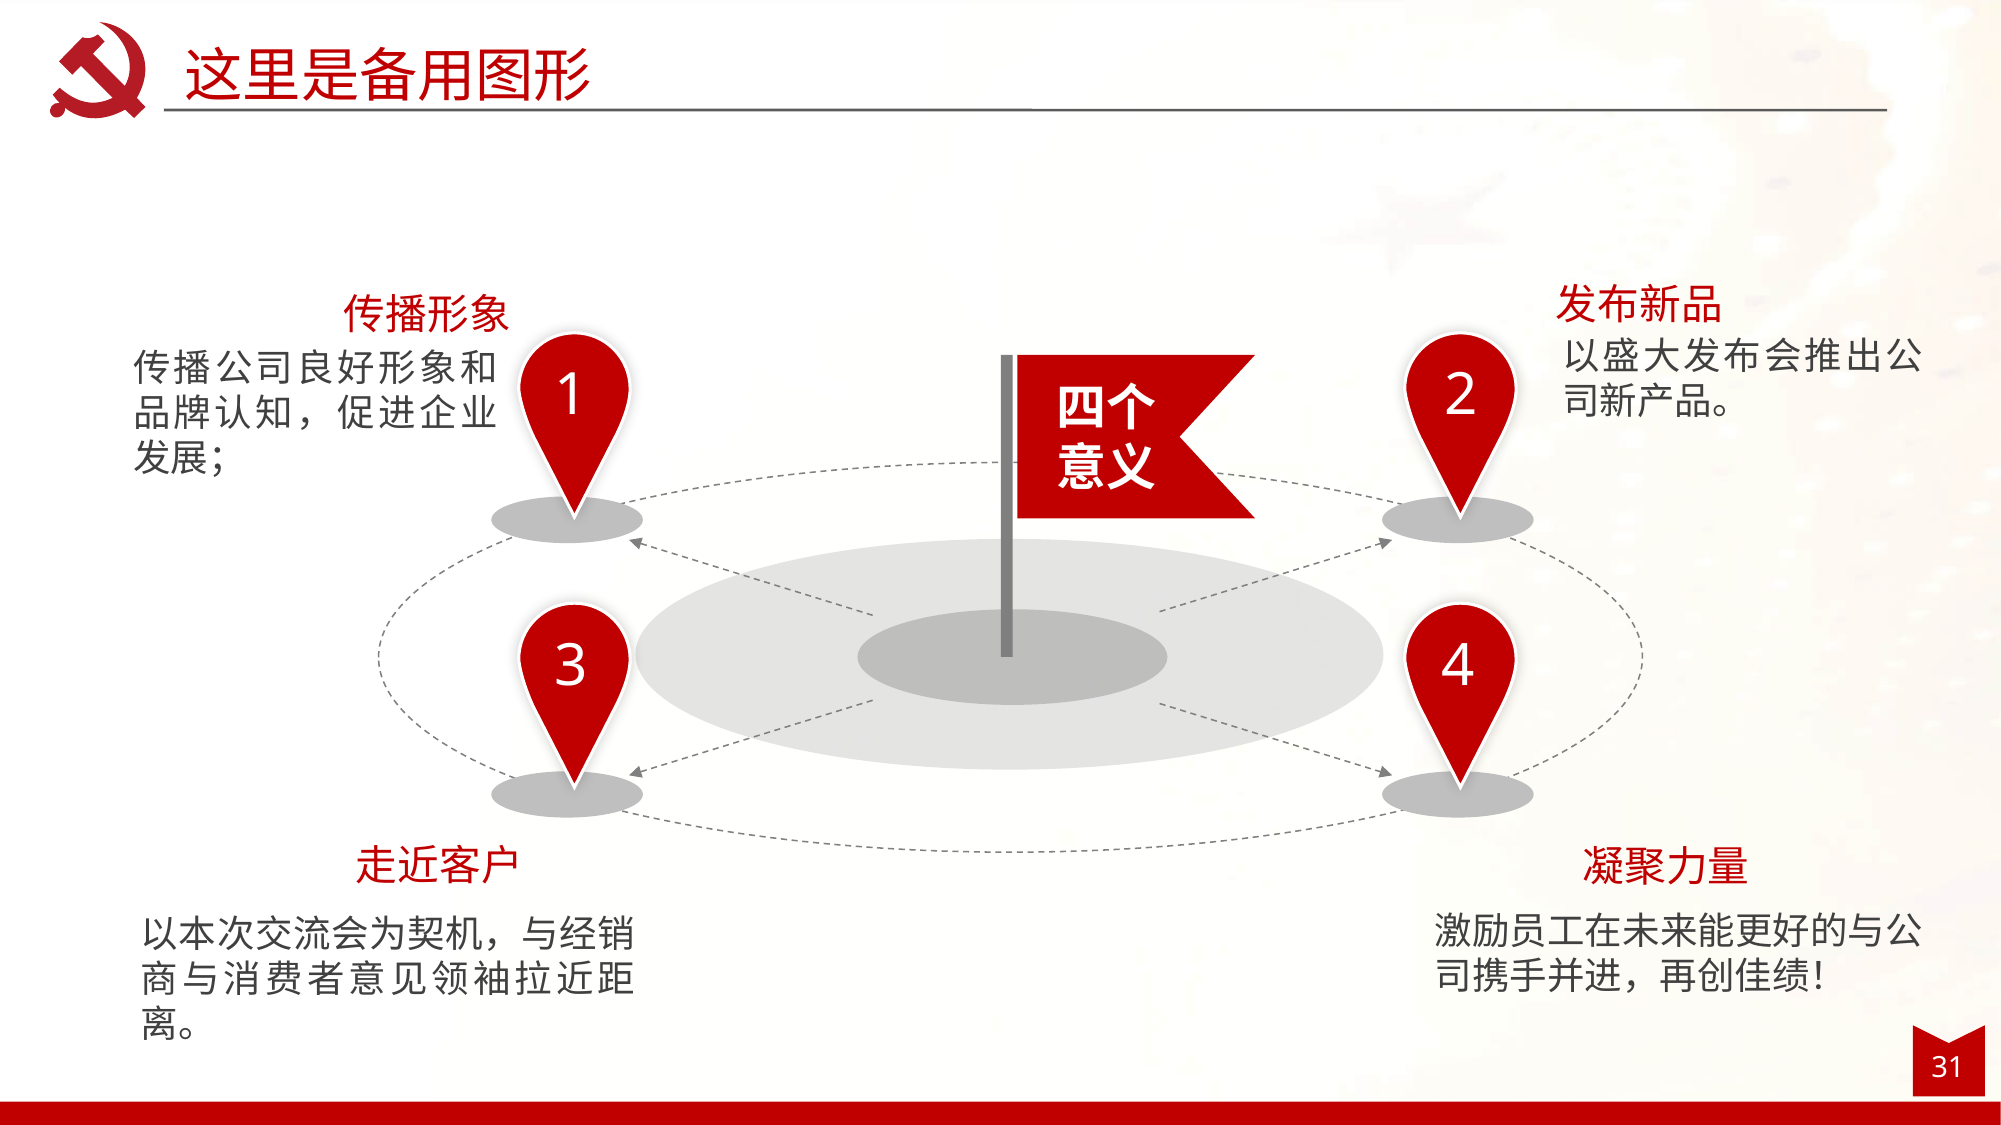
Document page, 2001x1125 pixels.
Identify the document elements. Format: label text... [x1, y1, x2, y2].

text_box [491, 778, 643, 818]
text_box 凝聚力量 [1567, 832, 1832, 897]
text_box [629, 537, 643, 550]
text_box [1375, 537, 1393, 550]
text_box 以盛大发布会推出公司新产品。 [1547, 324, 1938, 430]
text_box [1382, 779, 1534, 818]
text_box 发布新品 [1541, 270, 1756, 336]
text_box [49, 22, 146, 119]
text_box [518, 602, 631, 788]
picture [0, 0, 2001, 1101]
text_box [1375, 765, 1393, 778]
text_box 走近客户 [296, 831, 538, 897]
text_box 传播公司良好形象和品牌认知，促进企业发展； [118, 337, 513, 487]
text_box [1404, 602, 1517, 788]
text_box [1382, 505, 1534, 544]
text_box [637, 538, 1384, 770]
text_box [518, 332, 631, 518]
text_box 这里是备用图形 [169, 29, 1573, 110]
text_box 这里是备用图形 [169, 111, 1573, 116]
text_box [491, 503, 643, 544]
text_box [857, 609, 1165, 705]
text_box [1000, 354, 1256, 658]
text_box 激励员工在未来能更好的与公司携手并进，再创佳绩！ [1420, 899, 1938, 1005]
text_box [635, 765, 650, 778]
text_box 传播形象 [296, 280, 526, 337]
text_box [1404, 332, 1517, 518]
text_box 以本次交流会为契机，与经销商与消费者意见领袖拉近距离。 [126, 902, 651, 1053]
text_box [622, 478, 1643, 853]
text_box [378, 462, 995, 778]
